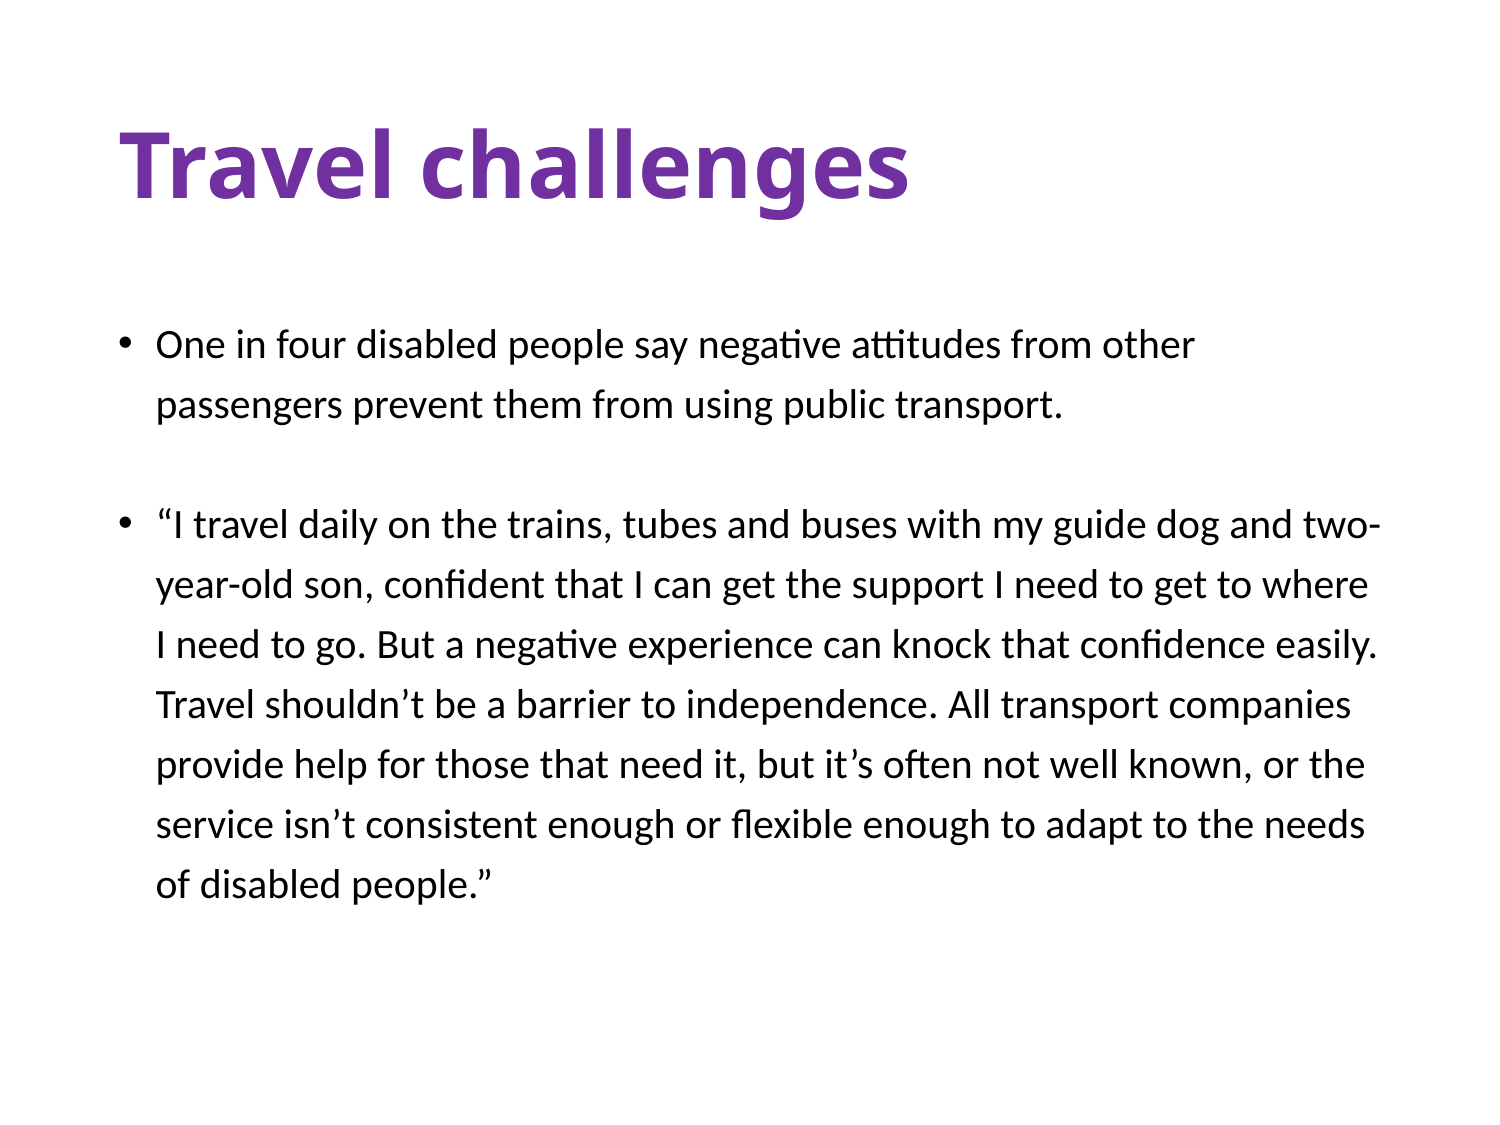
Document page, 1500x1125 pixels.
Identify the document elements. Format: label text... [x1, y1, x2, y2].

list One in four disabled people say negative attitudes from other passengers prevent them from using public transport. “I travel daily on the trains, tubes and buses with my guide dog and two-year-old son, confident that I can get the support I need to get to where I need to go. But a negative experience can knock that confidence easily. Travel shouldn’t be a barrier to independence. All transport companies provide help for those that need it, but it’s often not well known, or the service isn’t consistent enough or flexible enough to adapt to the needs of disabled people.” [103, 299, 1397, 1014]
title Travel challenges [103, 59, 1397, 278]
